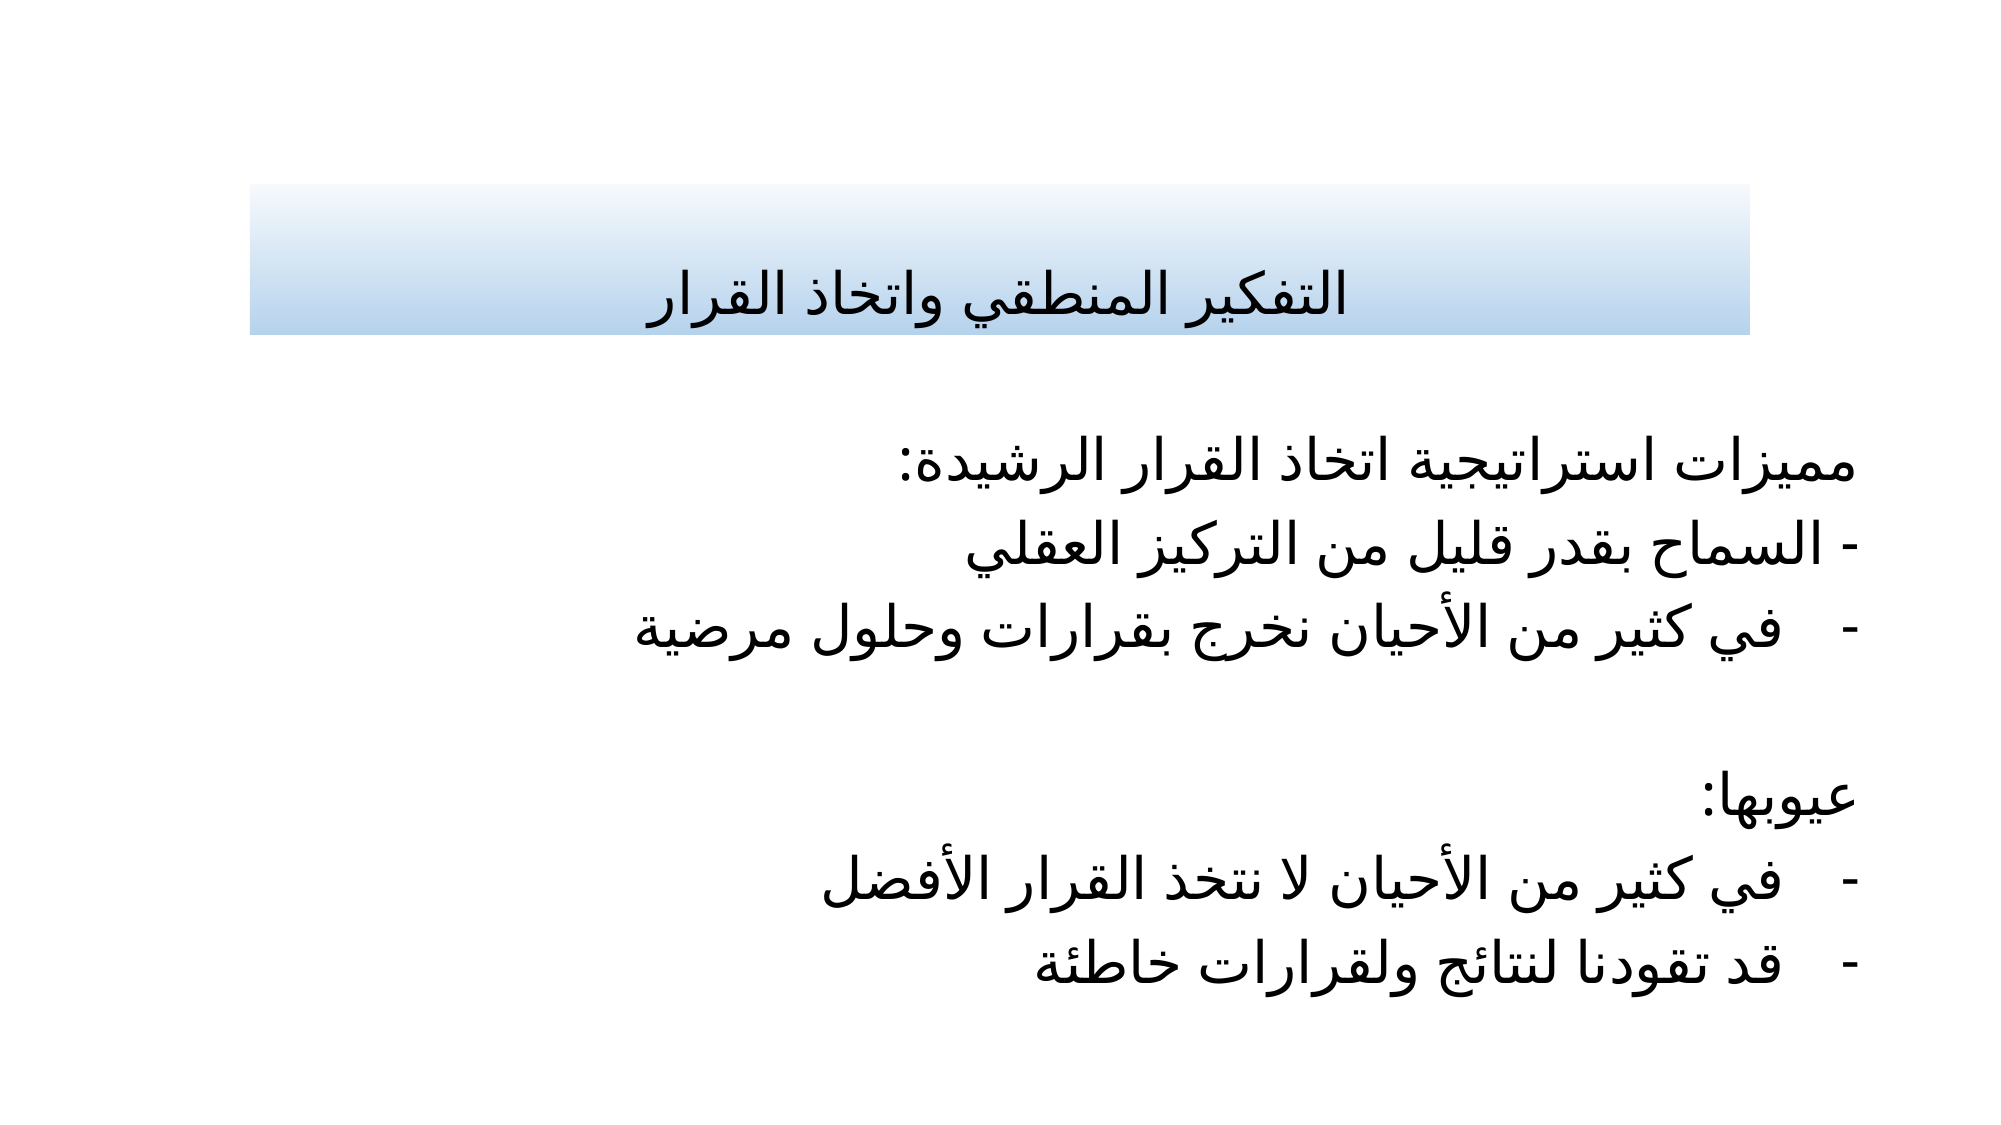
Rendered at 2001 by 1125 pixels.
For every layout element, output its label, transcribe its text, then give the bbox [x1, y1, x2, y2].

subtitle مميزات استراتيجية اتخاذ القرار الرشيدة: - السماح بقدر قليل من التركيز العقلي في كثير من الأحيان نخرج بقرارات وحلول مرضية عيوبها: في كثير من الأحيان لا نتخذ القرار الأفضل قد تقودنا لنتائج ولقرارات خاطئة [117, 422, 1875, 1076]
title التفكير المنطقي واتخاذ القرار [249, 184, 1750, 335]
